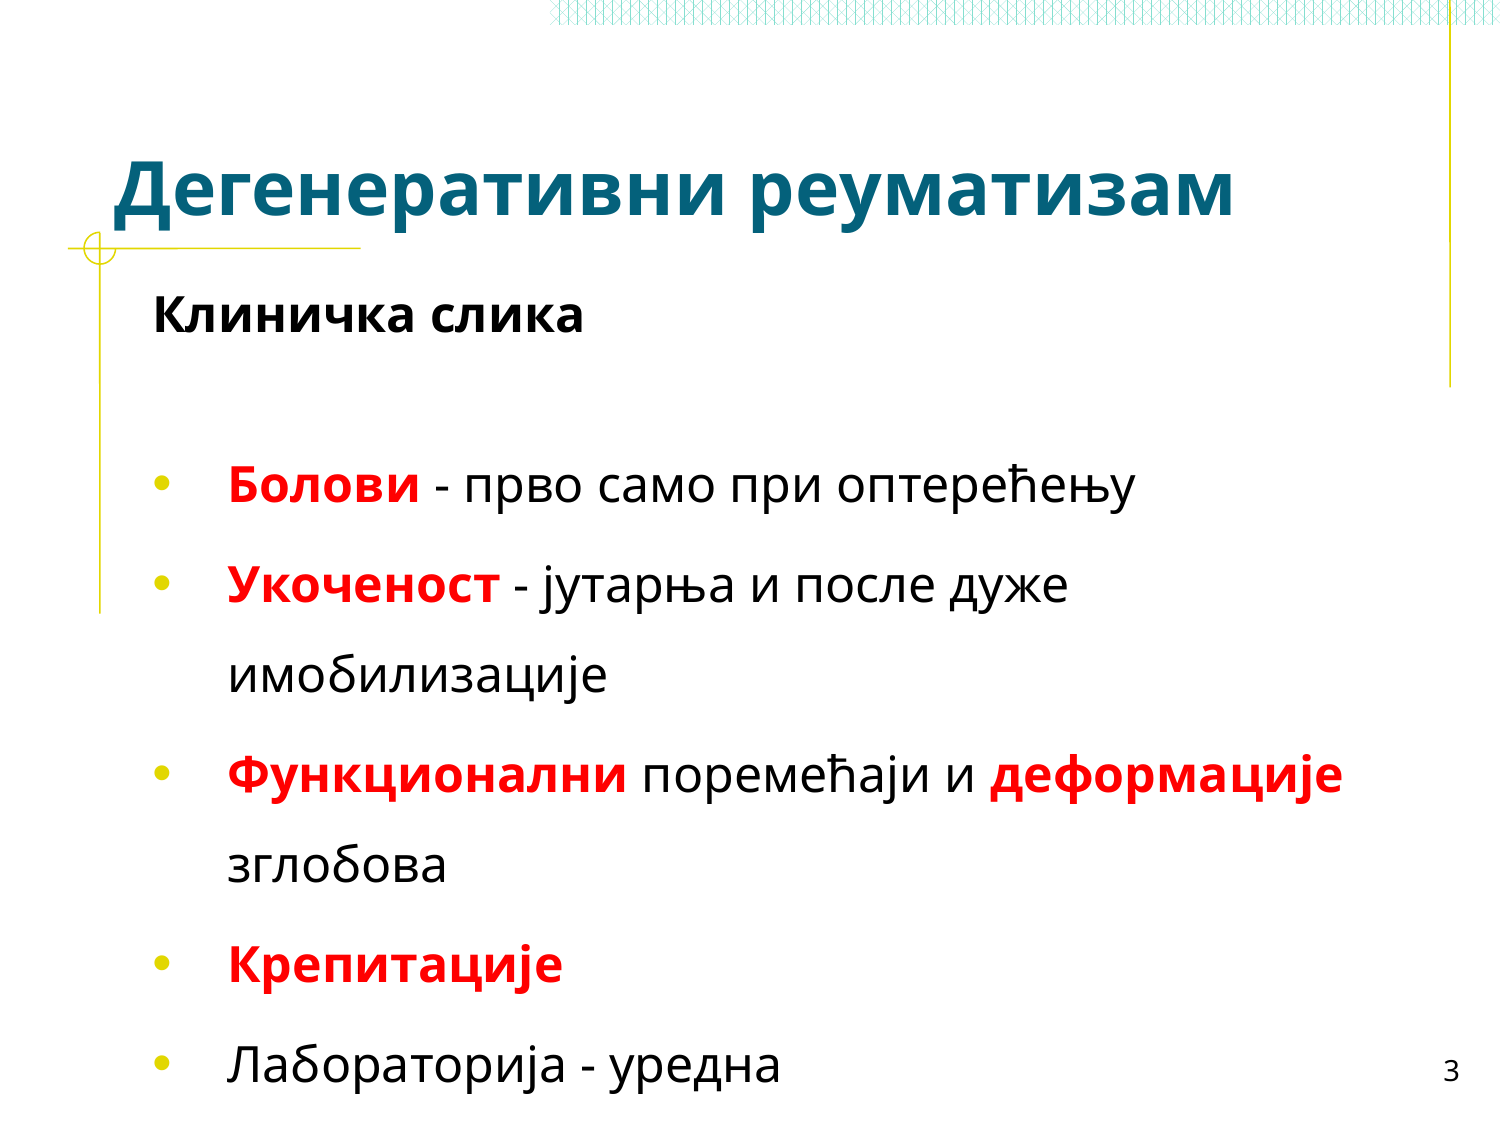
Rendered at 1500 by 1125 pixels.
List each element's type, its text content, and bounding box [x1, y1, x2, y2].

list Клиничка слика Болови - прво само при оптерећењу Укоченост - јутарња и после дуже имобилизације Функционални поремећаји и деформације зглобова Крепитације Лабораторија - уредна [137, 274, 1413, 951]
title Дегенеративни реуматизам [99, 49, 1376, 238]
slide_number 3 [1162, 1025, 1475, 1100]
